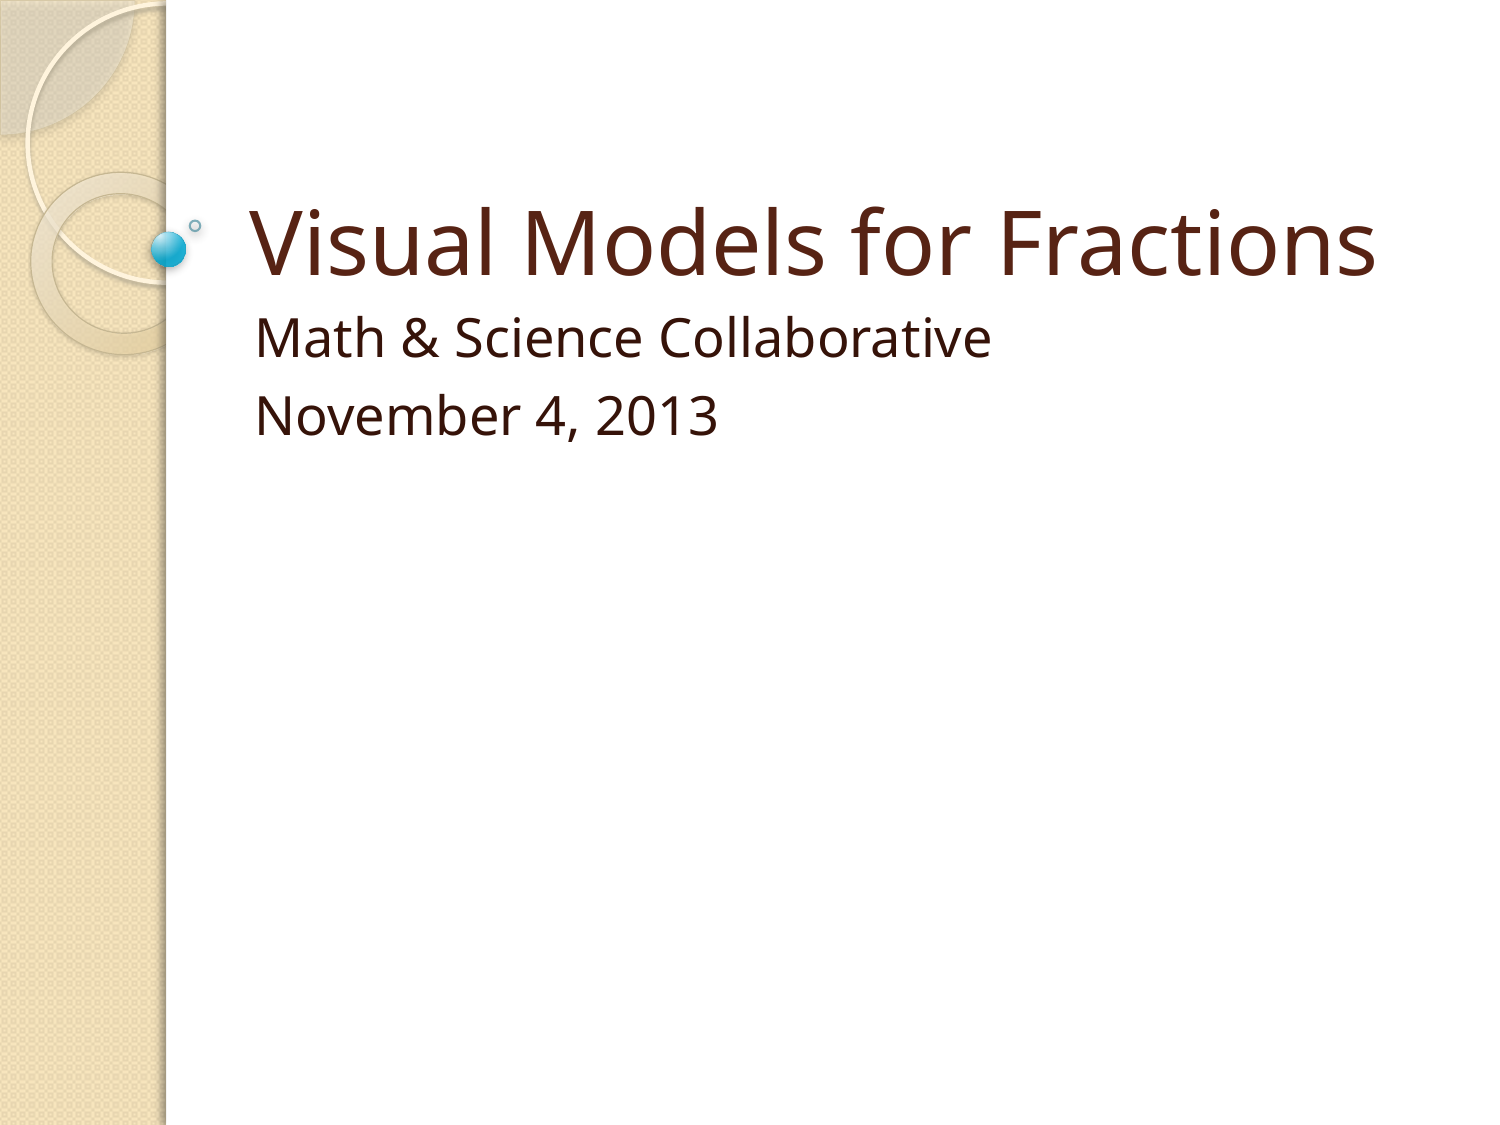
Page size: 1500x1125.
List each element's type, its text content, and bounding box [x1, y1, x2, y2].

title Visual Models for Fractions [234, 59, 1450, 301]
subtitle Math & Science Collaborative November 4, 2013 [234, 303, 1450, 591]
